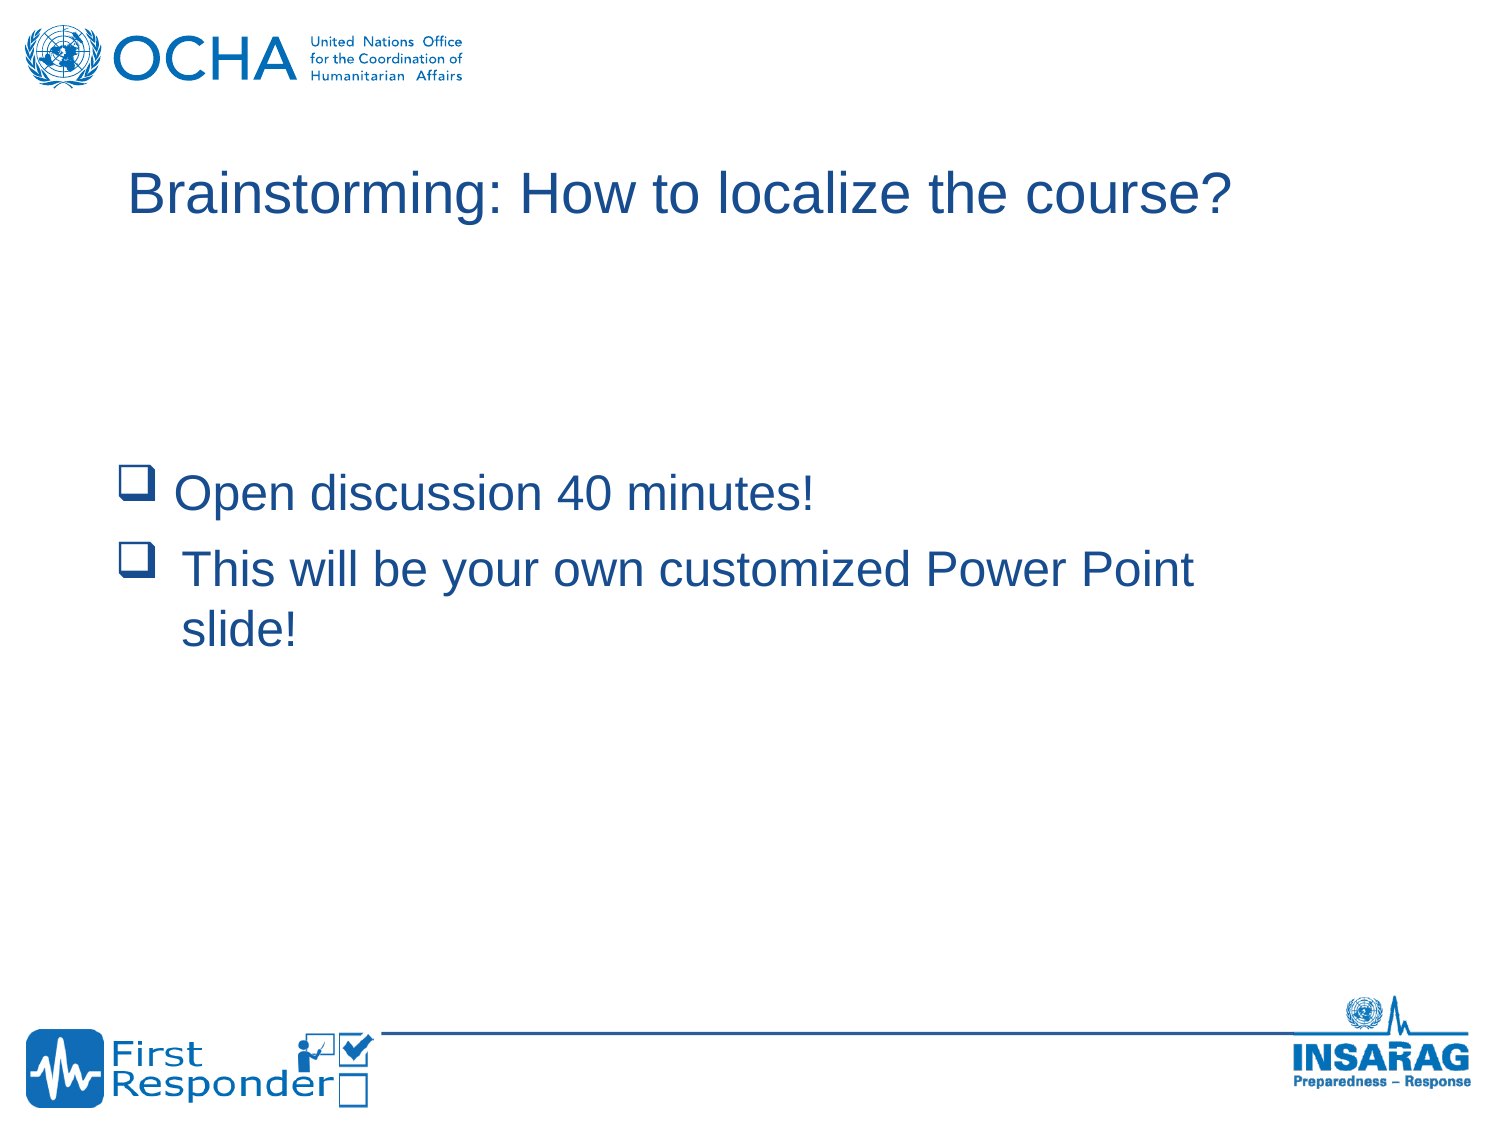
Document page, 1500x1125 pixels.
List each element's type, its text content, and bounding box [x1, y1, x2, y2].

text_box Brainstorming: How to localize the course? [106, 147, 1250, 233]
list Open discussion 40 minutes! This will be your own customized Power Point slide! [99, 375, 1288, 775]
picture [1287, 995, 1471, 1094]
picture [24, 1024, 375, 1113]
